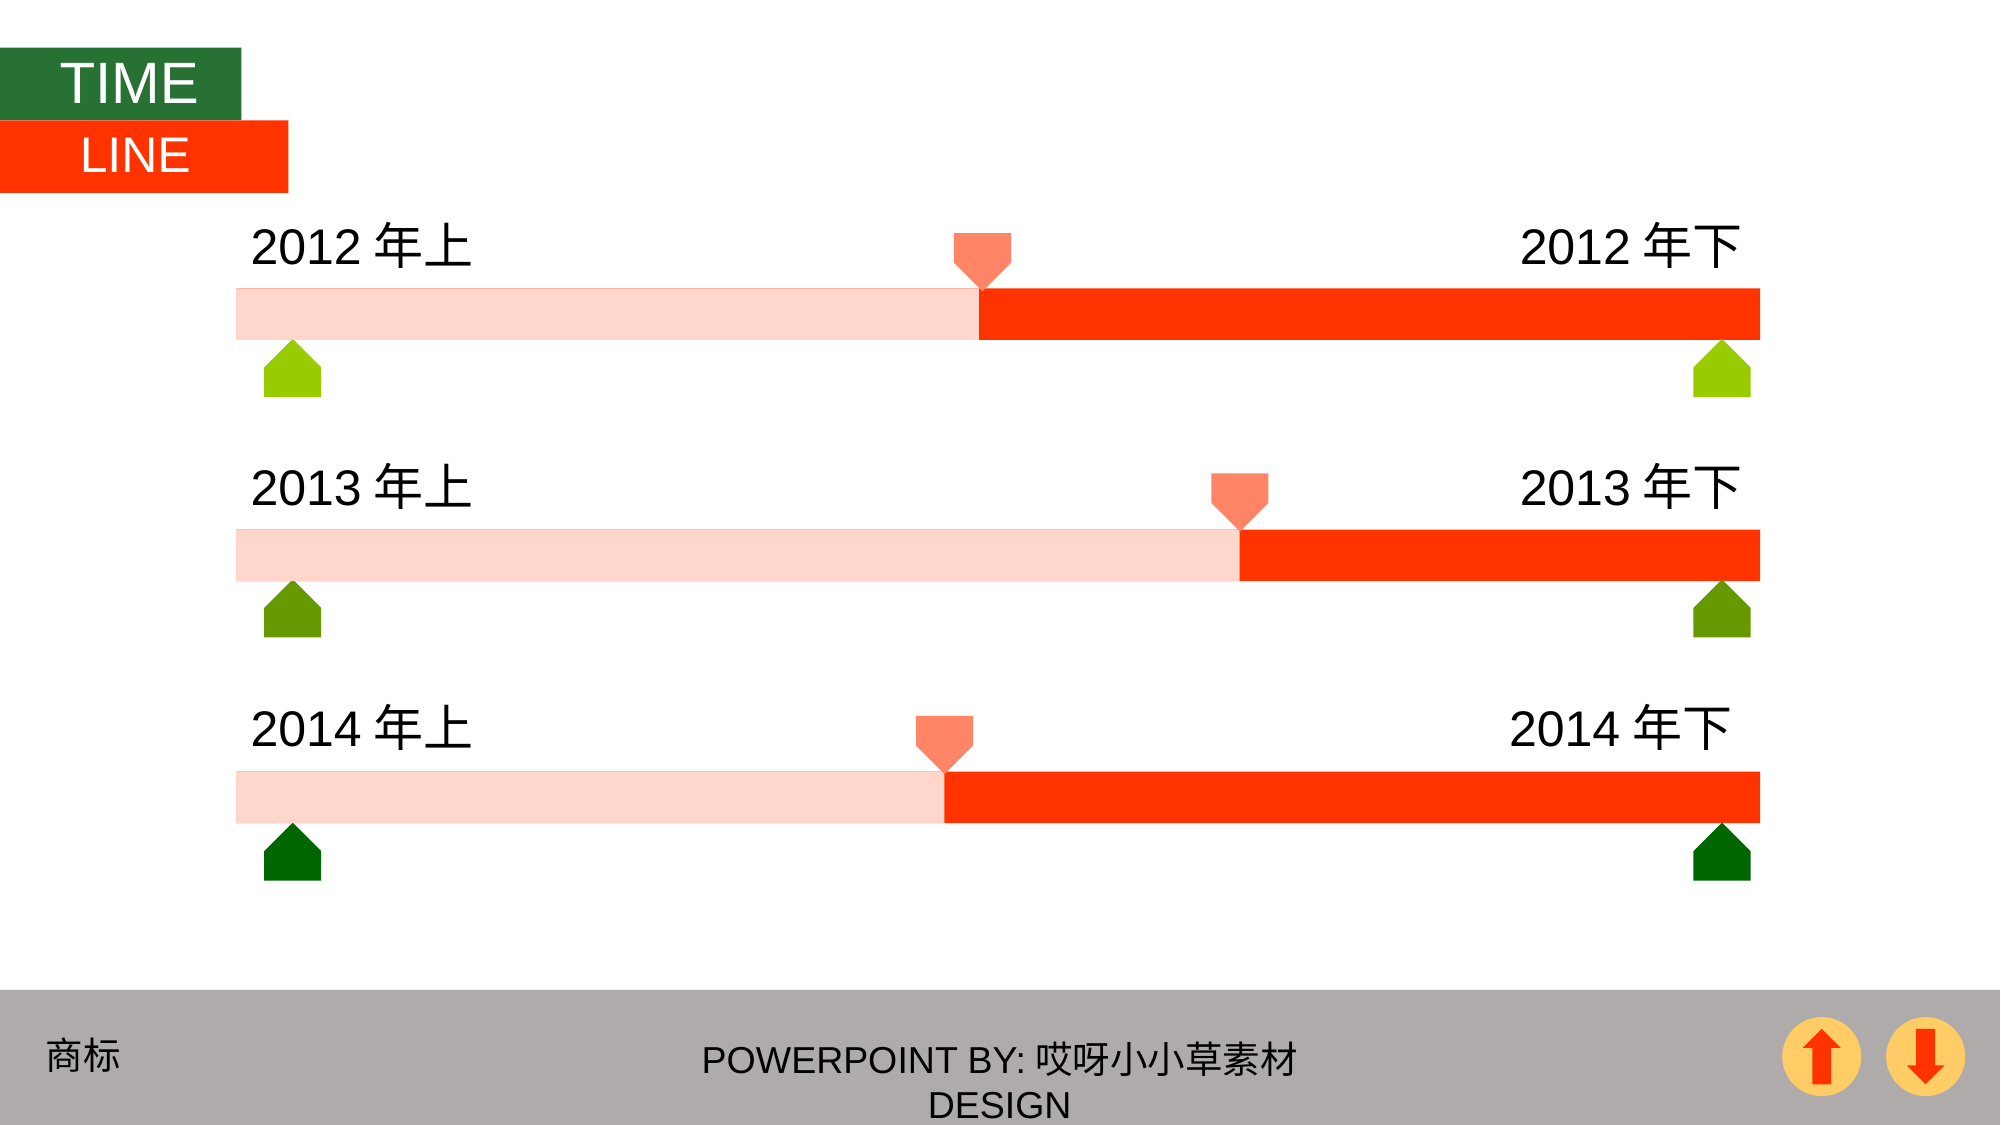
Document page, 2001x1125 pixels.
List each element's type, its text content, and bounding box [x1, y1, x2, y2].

text_box [1692, 337, 1752, 399]
text_box [263, 824, 323, 882]
text_box [263, 341, 323, 399]
text_box [1210, 472, 1270, 533]
text_box 2012年上 [235, 207, 492, 282]
text_box [1692, 821, 1752, 882]
text_box 2013年下 [1505, 448, 1762, 523]
text_box 2014年下 [1494, 689, 1751, 765]
text_box [980, 287, 1761, 341]
text_box [946, 771, 1761, 824]
text_box 2012年下 [1505, 207, 1762, 282]
text_box [952, 232, 1013, 293]
text_box LINE [65, 114, 212, 190]
text_box TIME [44, 37, 218, 123]
text_box [1241, 529, 1761, 582]
text_box [914, 714, 975, 776]
text_box [235, 529, 1241, 582]
text_box [1692, 577, 1752, 639]
text_box [235, 287, 980, 341]
text_box [263, 582, 323, 639]
text_box 2013年上 [235, 448, 492, 523]
text_box 2014年上 [235, 689, 492, 765]
text_box [235, 771, 946, 824]
